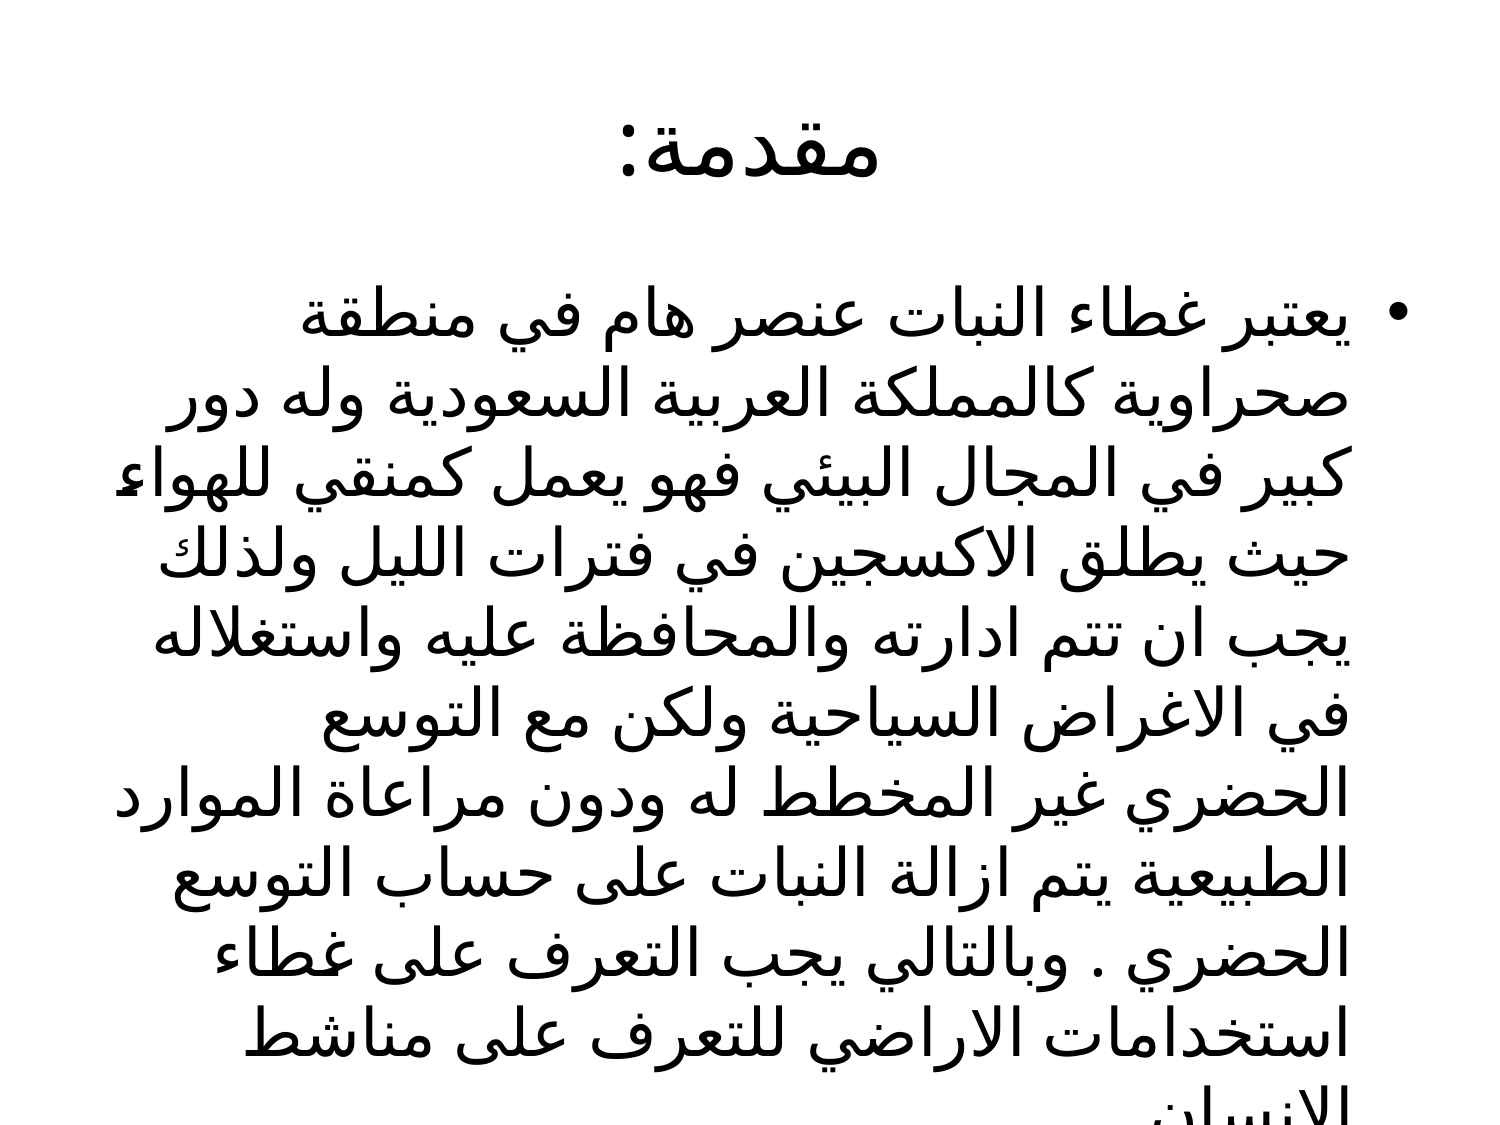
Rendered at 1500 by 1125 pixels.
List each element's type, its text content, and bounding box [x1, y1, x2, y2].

list يعتبر غطاء النبات عنصر هام في منطقة صحراوية كالمملكة العربية السعودية وله دور كبير في المجال البيئي فهو يعمل كمنقي للهواء حيث يطلق الاكسجين في فترات الليل ولذلك يجب ان تتم ادارته والمحافظة عليه واستغلاله في الاغراض السياحية ولكن مع التوسع الحضري غير المخطط له ودون مراعاة الموارد الطبيعية يتم ازالة النبات على حساب التوسع الحضري . وبالتالي يجب التعرف على غطاء استخدامات الاراضي للتعرف على مناشط الانسان [75, 262, 1425, 1005]
title مقدمة: [75, 45, 1425, 233]
